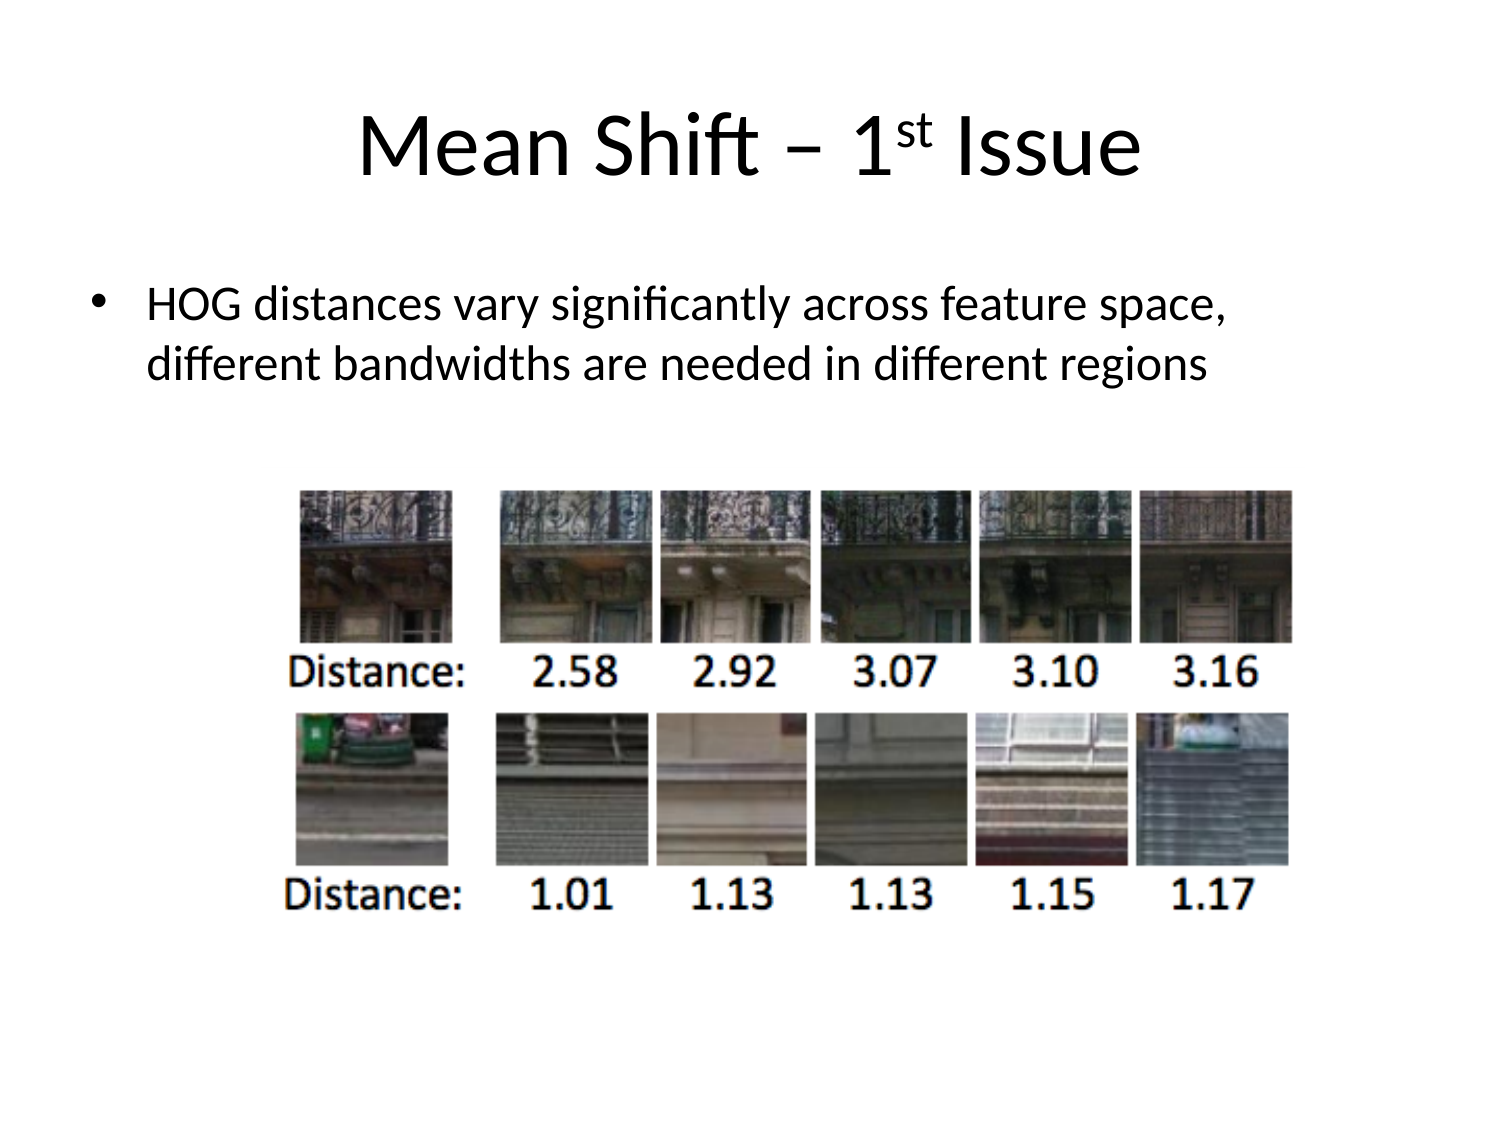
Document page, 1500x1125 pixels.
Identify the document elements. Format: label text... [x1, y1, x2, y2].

picture [260, 466, 1314, 930]
title Mean Shift – 1st Issue [75, 45, 1425, 233]
list HOG distances vary significantly across feature space, different bandwidths are needed in different regions [75, 262, 1425, 1005]
